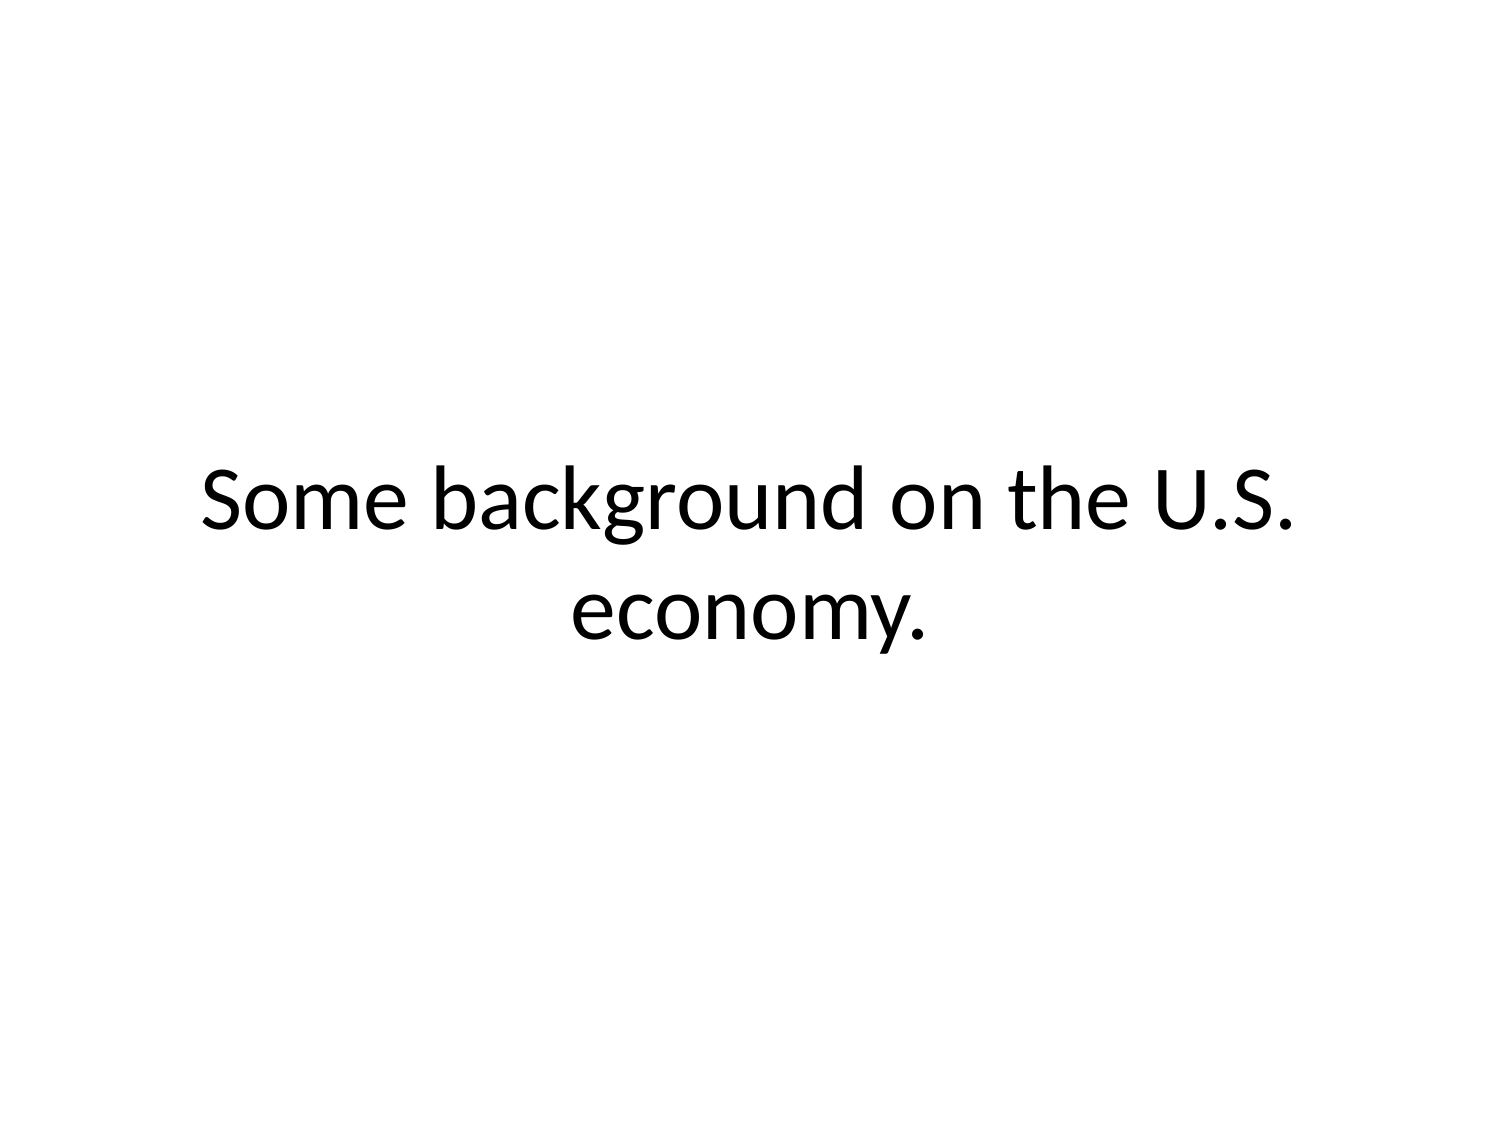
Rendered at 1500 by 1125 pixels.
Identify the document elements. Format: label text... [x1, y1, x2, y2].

title Some background on the U.S. economy. [74, 44, 1426, 1051]
